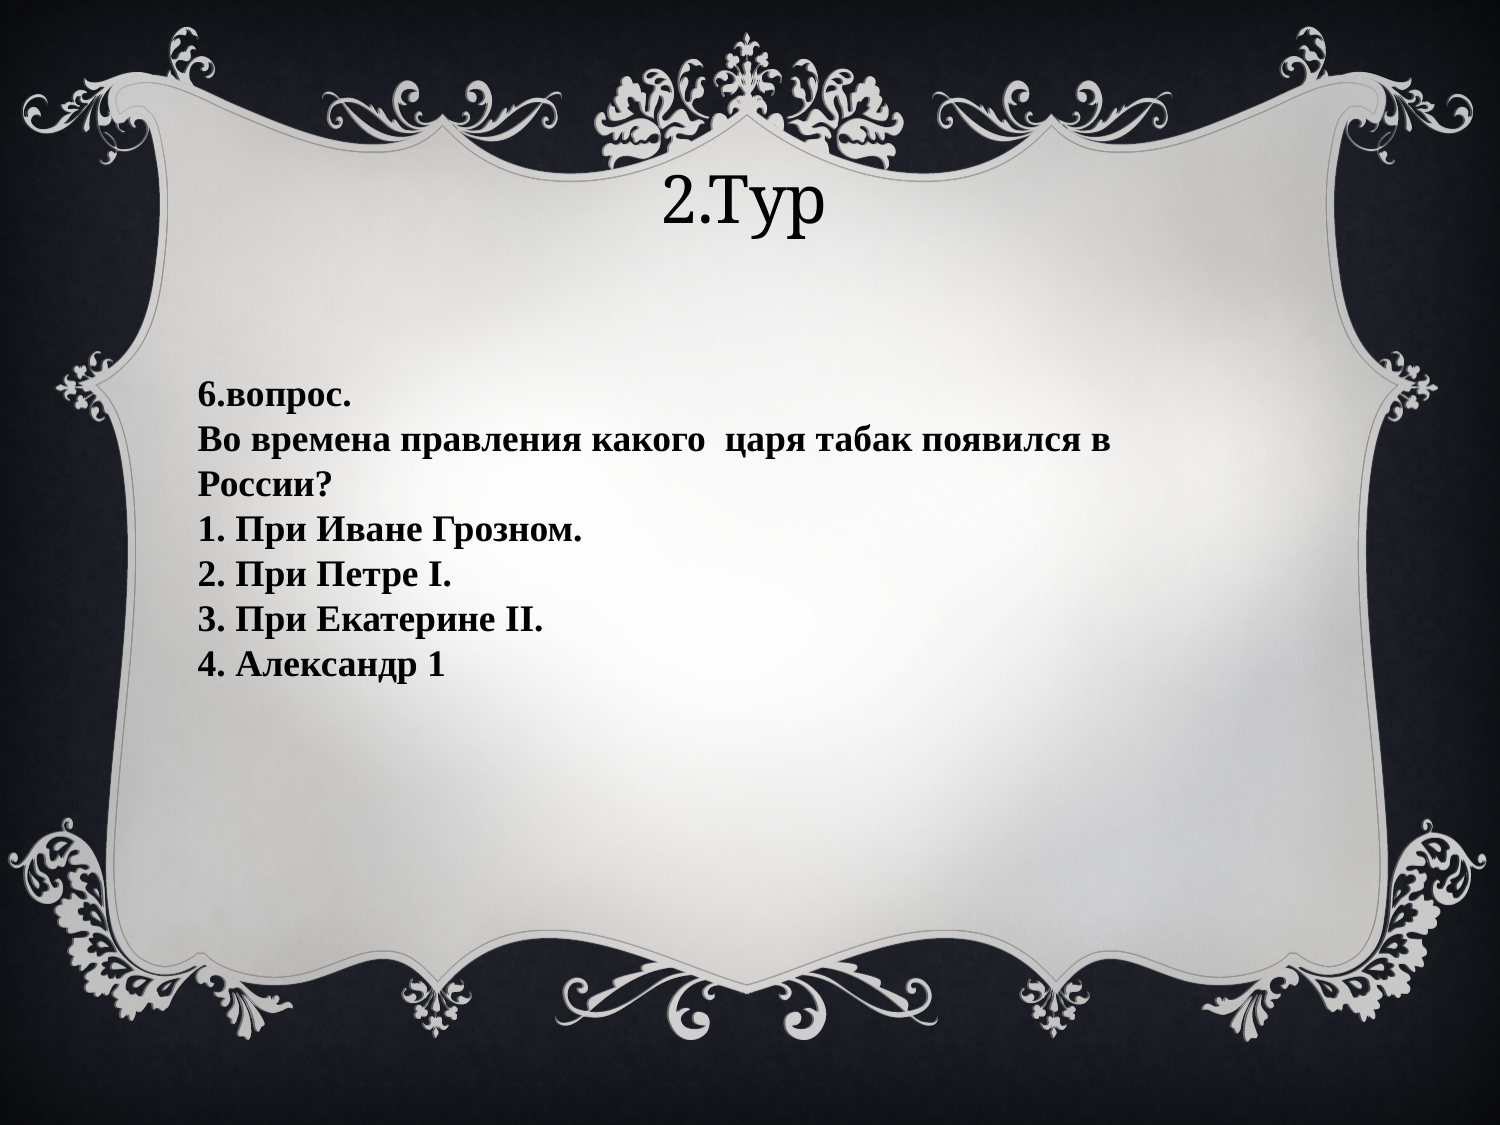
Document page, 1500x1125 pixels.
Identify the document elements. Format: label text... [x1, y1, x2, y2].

picture [0, 0, 1500, 1125]
text_box 2.Тур [645, 148, 843, 244]
text_box 6.вопрос. Во времена правления какого царя табак появился в России? 1. При Иване Грозном. 2. При Петре I. 3. При Екатерине II. 4. Александр 1 [182, 361, 1187, 692]
